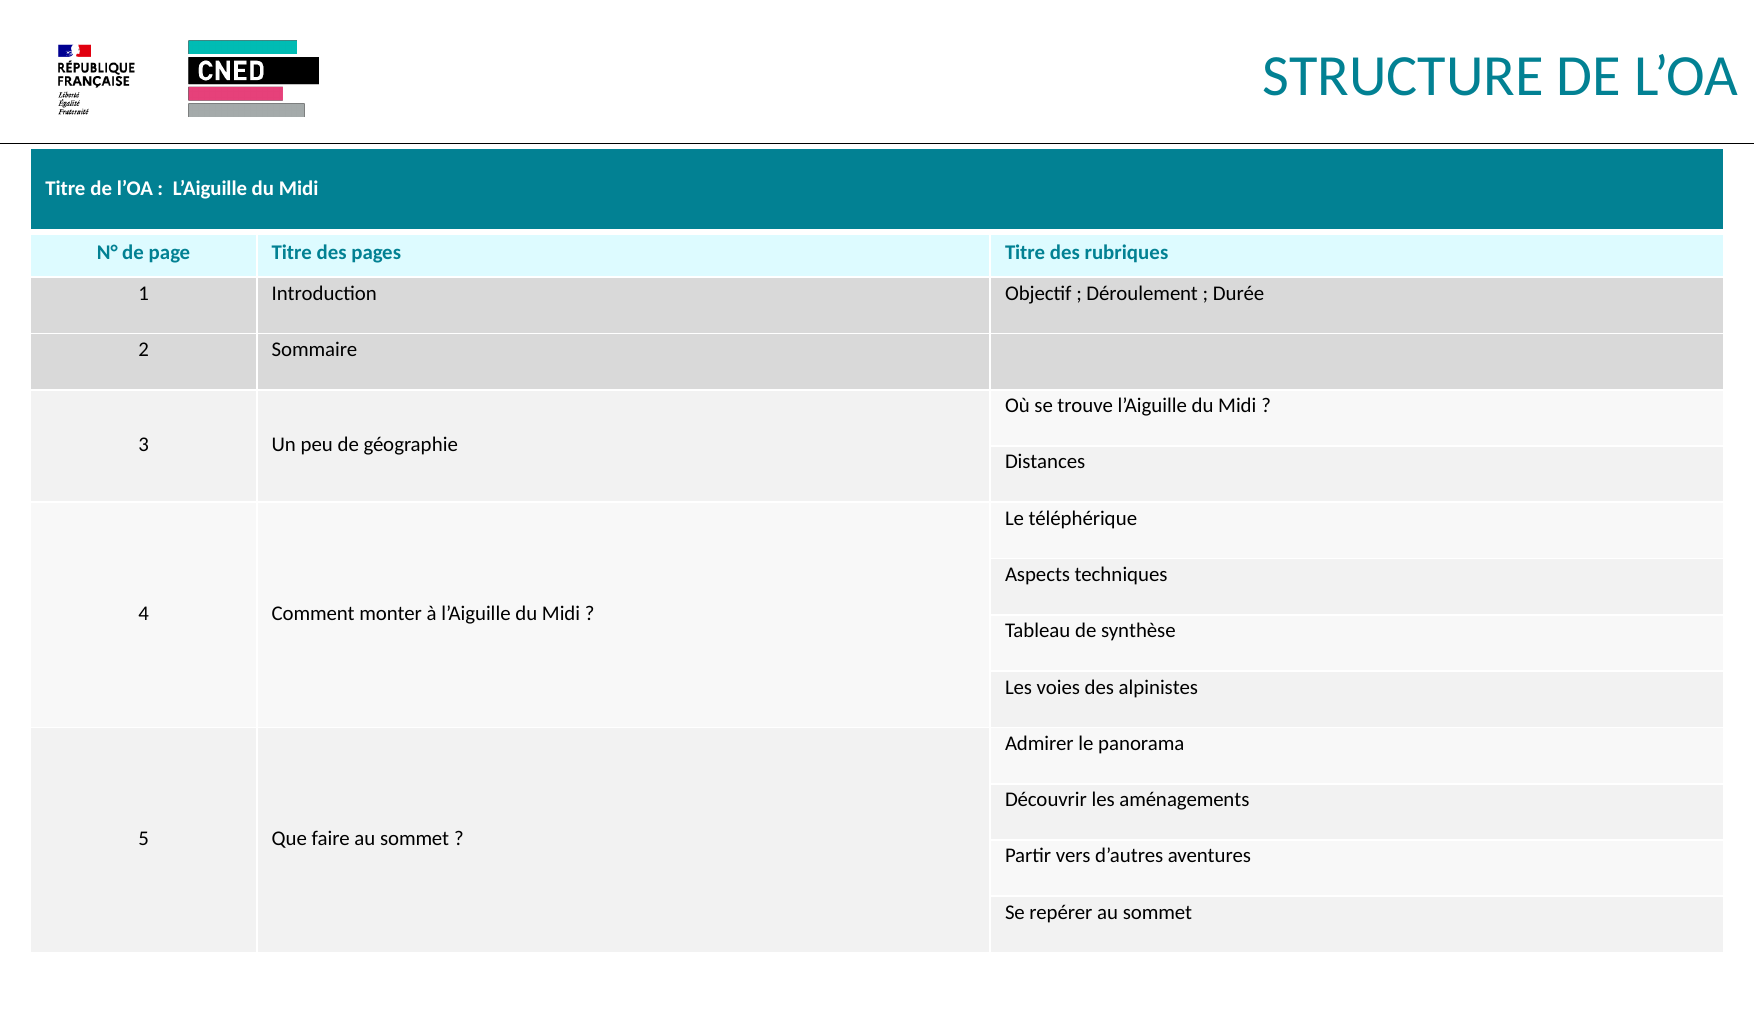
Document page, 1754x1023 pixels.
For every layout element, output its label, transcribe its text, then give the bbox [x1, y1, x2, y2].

table_cell 2 [31, 334, 256, 389]
table_cell Un peu de géographie [258, 391, 989, 501]
table_cell Que faire au sommet ? [258, 728, 989, 952]
table_cell 3 [31, 391, 256, 501]
table_cell Introduction [258, 278, 989, 333]
table_cell Titre des rubriques [991, 235, 1723, 276]
table_header Titre de l’OA : L’Aiguille du Midi [31, 149, 1723, 229]
table_cell Sommaire [258, 334, 989, 389]
picture [44, 30, 148, 138]
table_cell Le téléphérique [991, 503, 1723, 558]
table_cell [991, 334, 1723, 389]
table_cell Admirer le panorama [991, 728, 1723, 783]
table_cell Titre des pages [258, 235, 989, 276]
table_cell Découvrir les aménagements [991, 785, 1723, 839]
table_cell N° de page [31, 235, 256, 276]
picture [181, 33, 326, 124]
table_cell Objectif ; Déroulement ; Durée [991, 278, 1723, 333]
table_cell Comment monter à l’Aiguille du Midi ? [258, 503, 989, 727]
table_cell 1 [31, 278, 256, 333]
table_cell Partir vers d’autres aventures [991, 841, 1723, 895]
table_cell Les voies des alpinistes [991, 672, 1723, 727]
table_cell Tableau de synthèse [991, 616, 1723, 670]
table_cell Aspects techniques [991, 559, 1723, 614]
table_cell Où se trouve l’Aiguille du Midi ? [991, 391, 1723, 445]
title STRUCTURE DE L’OA [347, 30, 1754, 115]
table_cell Distances [991, 447, 1723, 501]
table_cell Se repérer au sommet [991, 897, 1723, 952]
table_cell 4 [31, 503, 256, 727]
table_cell 5 [31, 728, 256, 952]
